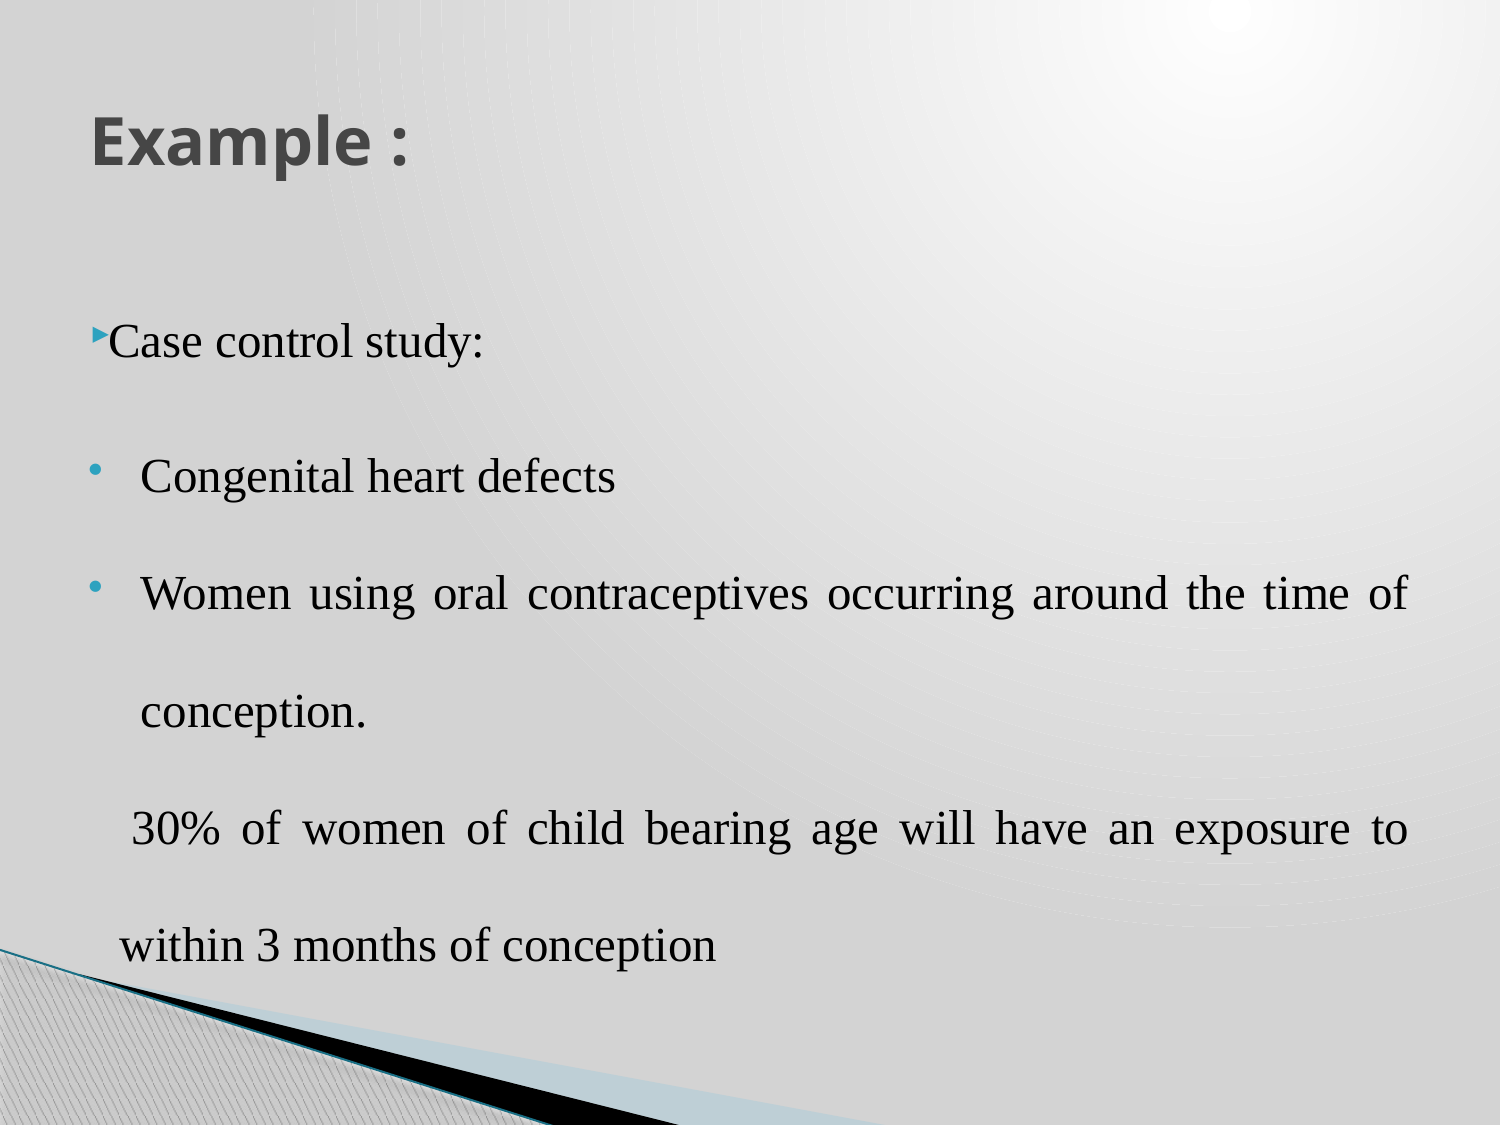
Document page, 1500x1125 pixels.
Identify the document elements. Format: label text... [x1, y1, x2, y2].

list Case control study: Congenital heart defects Women using oral contraceptives occurring around the time of conception. 30% of women of child bearing age will have an exposure to within 3 months of conception [75, 243, 1425, 986]
title Example : [75, 45, 1425, 233]
